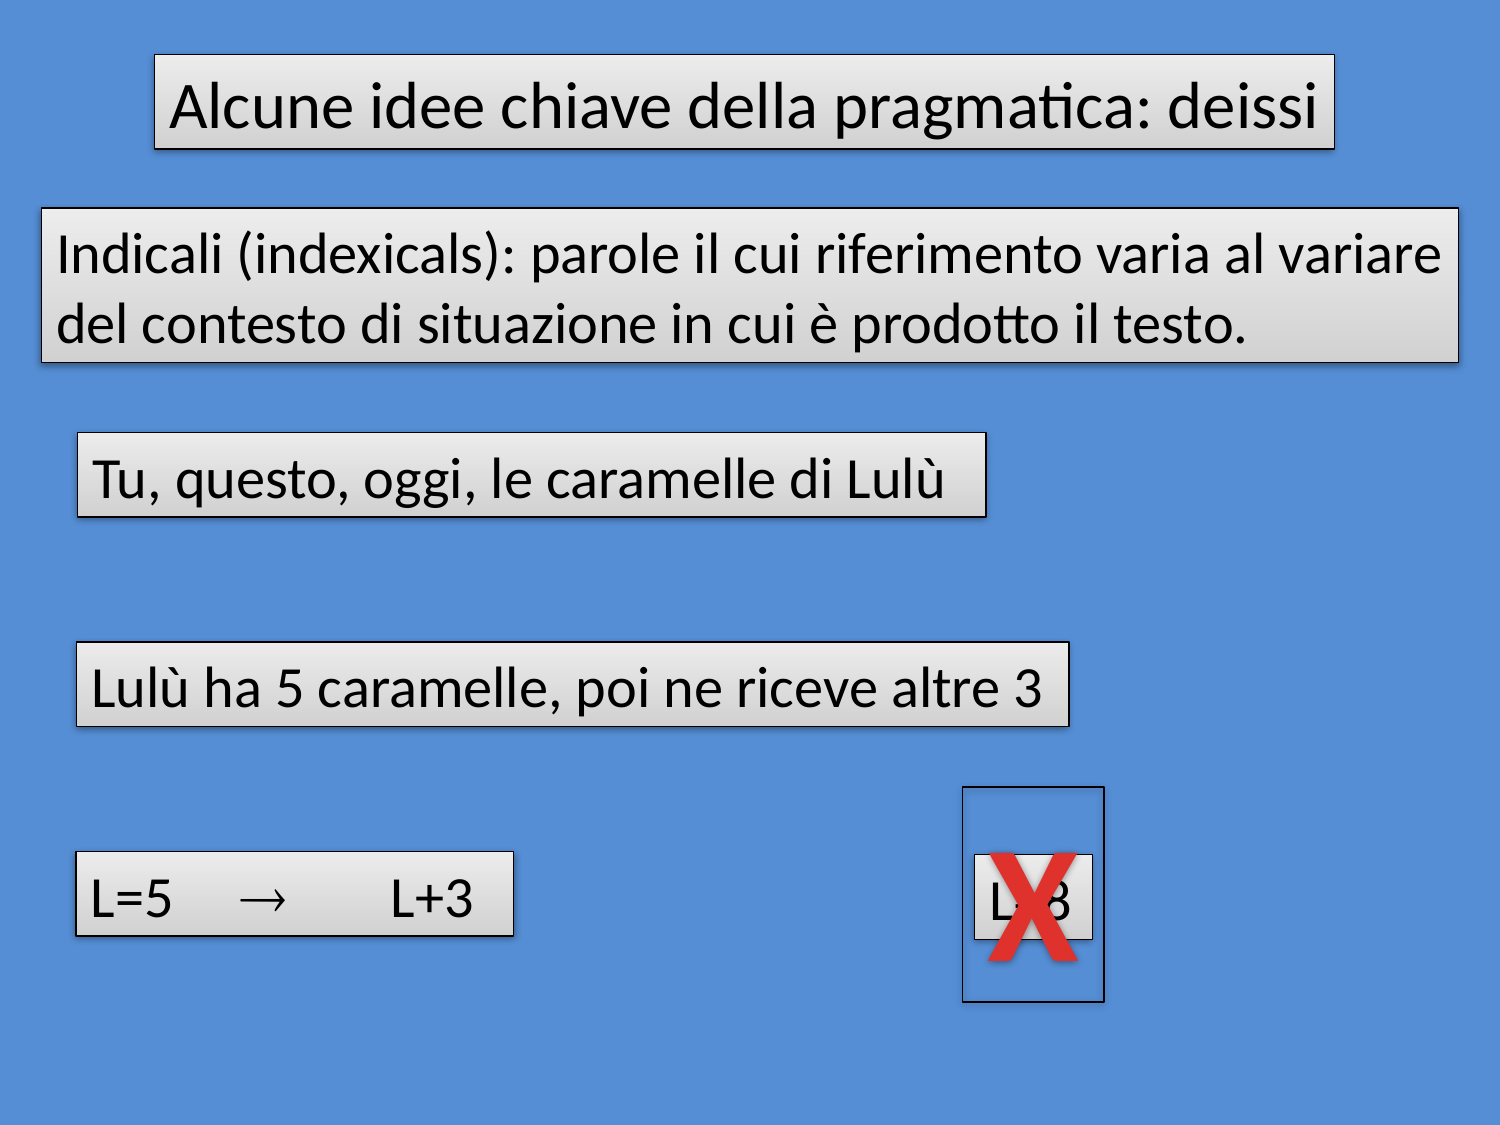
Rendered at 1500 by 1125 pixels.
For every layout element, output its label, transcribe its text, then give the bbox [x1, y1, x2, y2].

text_box Lulù ha 5 caramelle, poi ne riceve altre 3 [76, 641, 1070, 727]
text_box L=5  L+3 [75, 851, 514, 937]
text_box Alcune idee chiave della pragmatica: deissi [154, 54, 1335, 150]
text_box Tu, questo, oggi, le caramelle di Lulù [77, 432, 987, 518]
text_box X [962, 786, 1105, 1003]
text_box Indicali (indexicals): parole il cui riferimento varia al variare del contesto di situazione in cui è prodotto il testo. [41, 207, 1459, 363]
